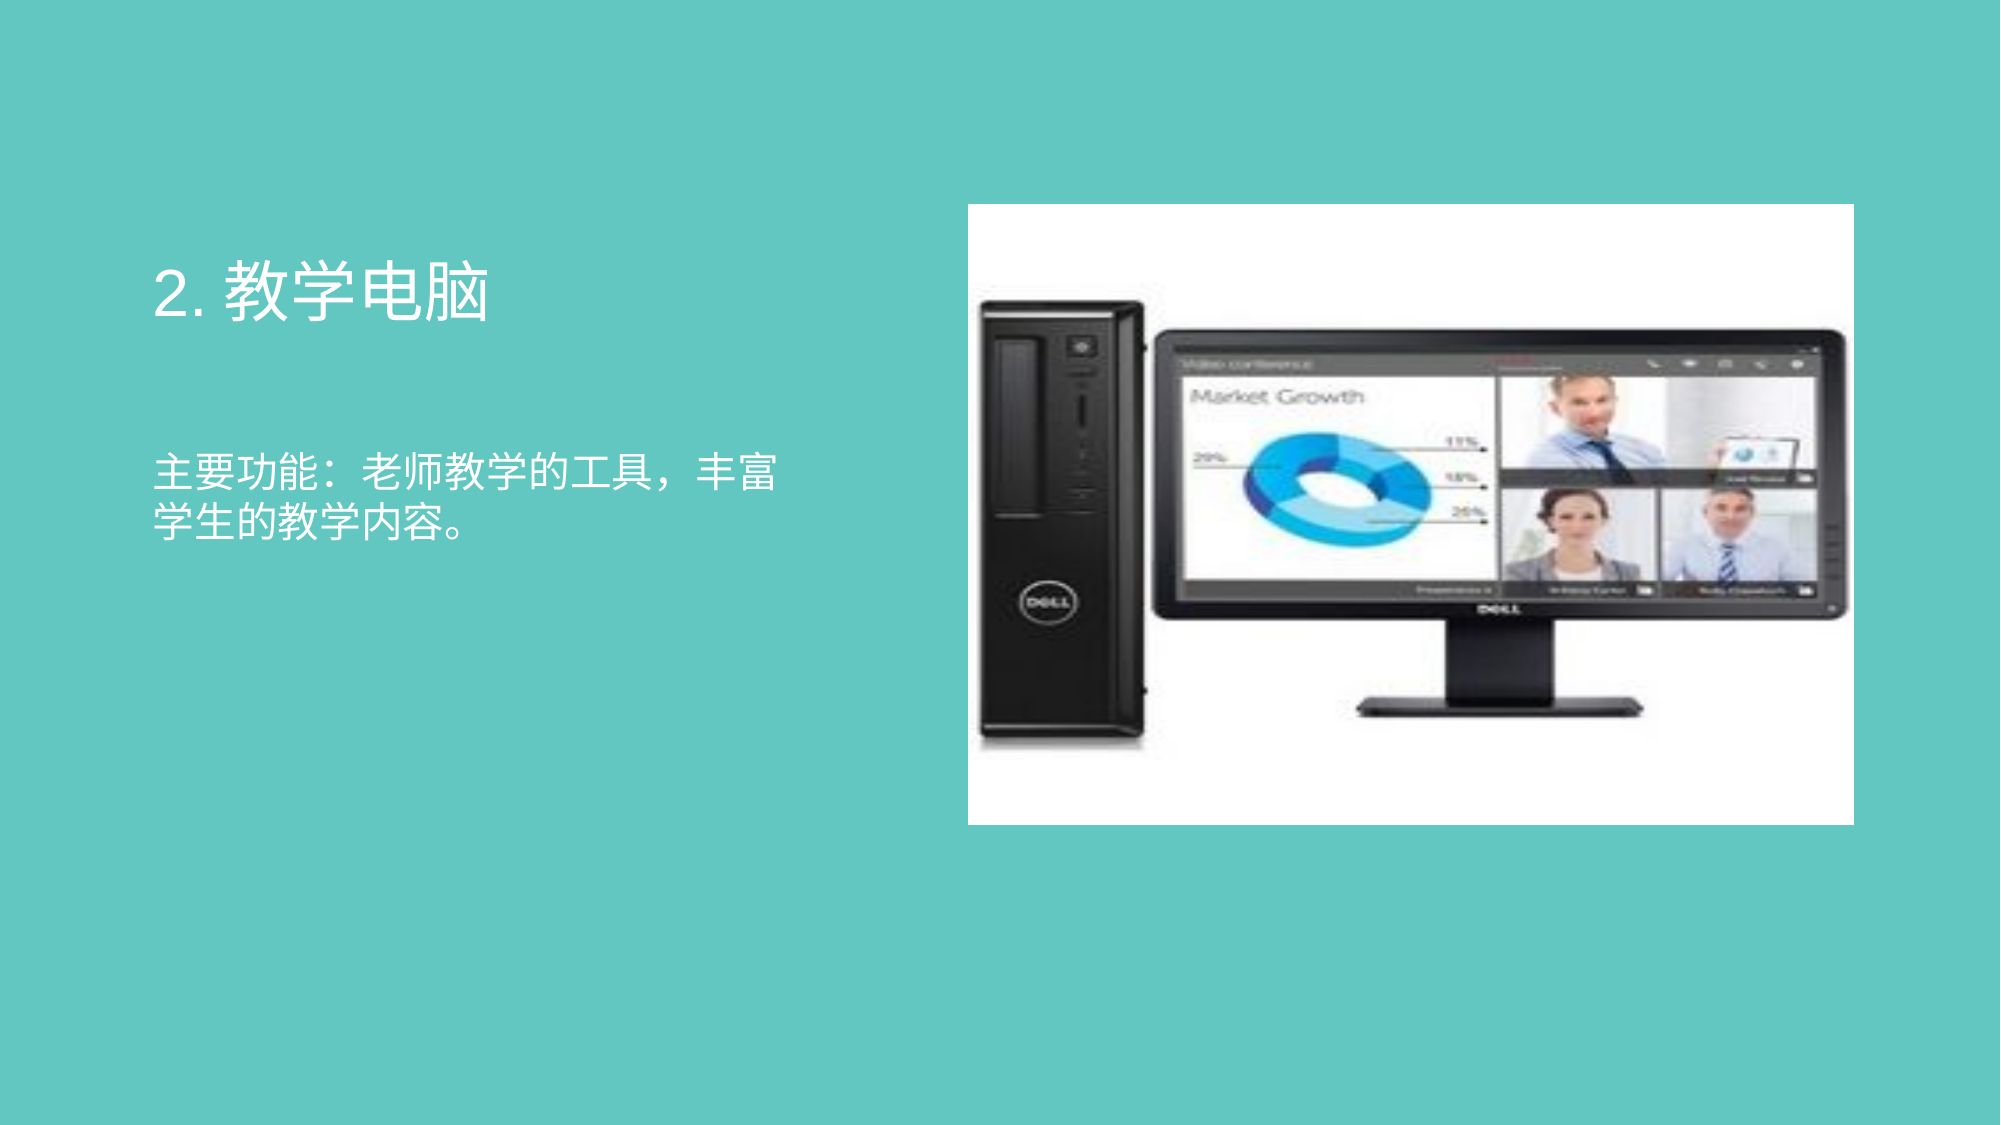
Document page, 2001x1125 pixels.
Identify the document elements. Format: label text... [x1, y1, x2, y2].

text_box 2.教学电脑 [137, 74, 821, 337]
text_box 主要功能：老师教学的工具，丰富学生的教学内容。 [137, 337, 821, 964]
picture [968, 204, 1854, 825]
